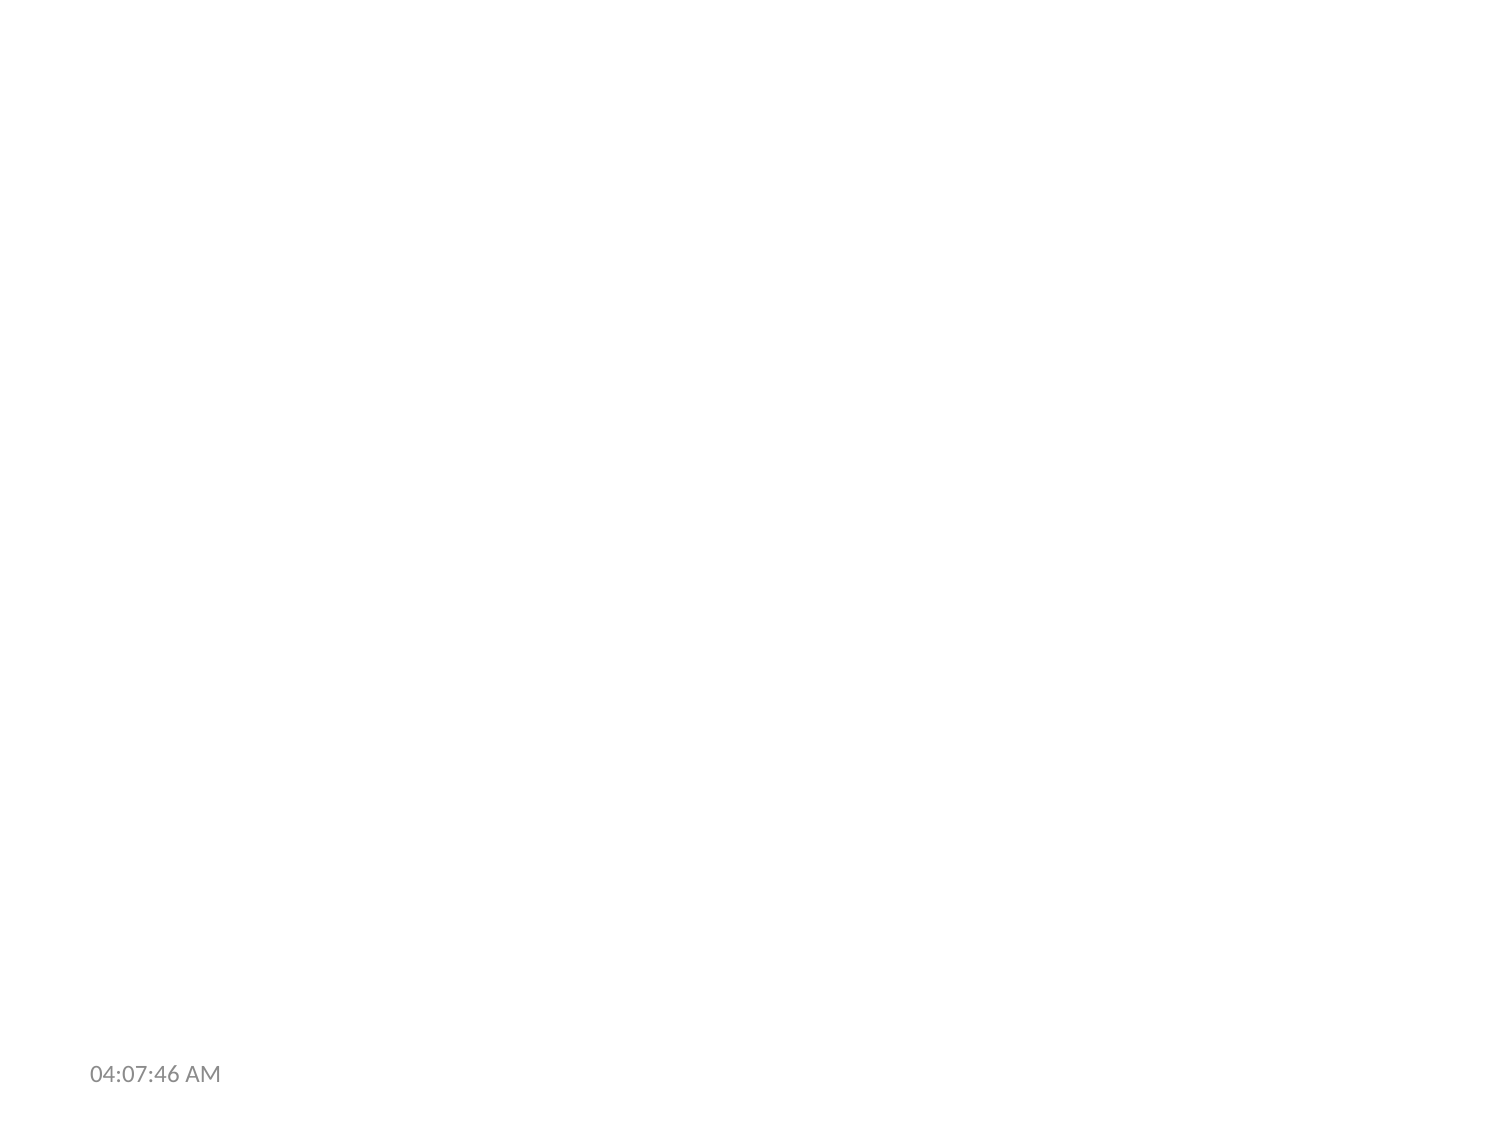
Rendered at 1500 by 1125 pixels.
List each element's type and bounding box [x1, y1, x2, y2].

slide_number [75, 1042, 425, 1103]
